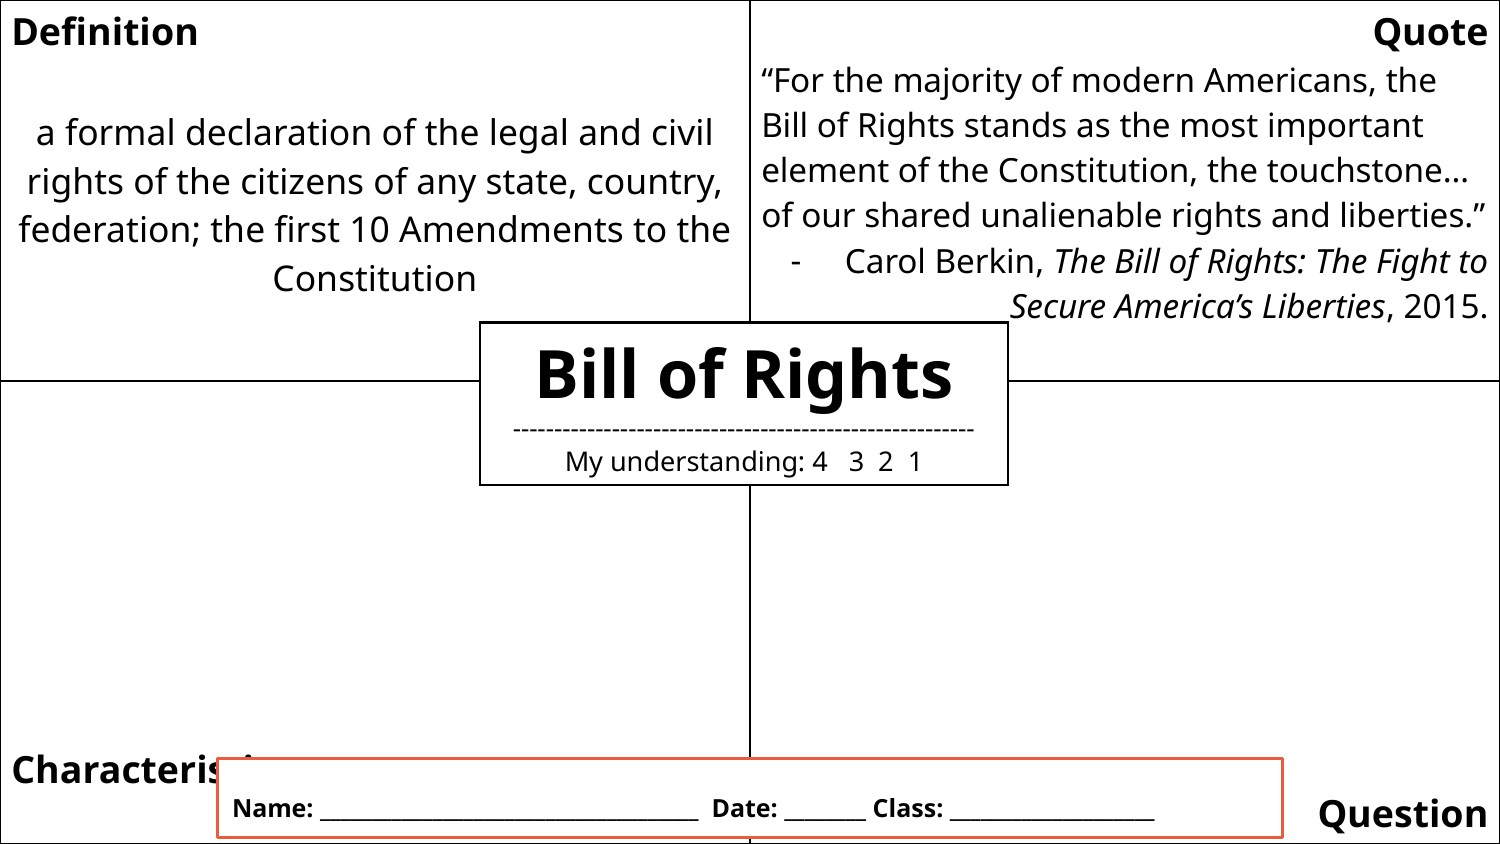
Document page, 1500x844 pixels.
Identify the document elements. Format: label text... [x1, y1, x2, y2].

text_box Name: _____________________________________ Date: ________ Class: ____________________ [217, 758, 1283, 838]
table_header Quote “For the majority of modern Americans, the Bill of Rights stands as the most important element of the Constitution, the touchstone… of our shared unalienable rights and liberties.” Carol Berkin, The Bill of Rights: The Fight to Secure America’s Liberties, 2015. [751, 1, 1499, 380]
text_box Bill of Rights -------------------------------------------------------- My understanding: 4 3 2 1 [480, 322, 1008, 486]
table_header Definition a formal declaration of the legal and civil rights of the citizens of any state, country, federation; the first 10 Amendments to the Constitution [1, 1, 749, 380]
table_cell Question [751, 382, 1499, 843]
table_cell Characteristics [1, 382, 749, 843]
